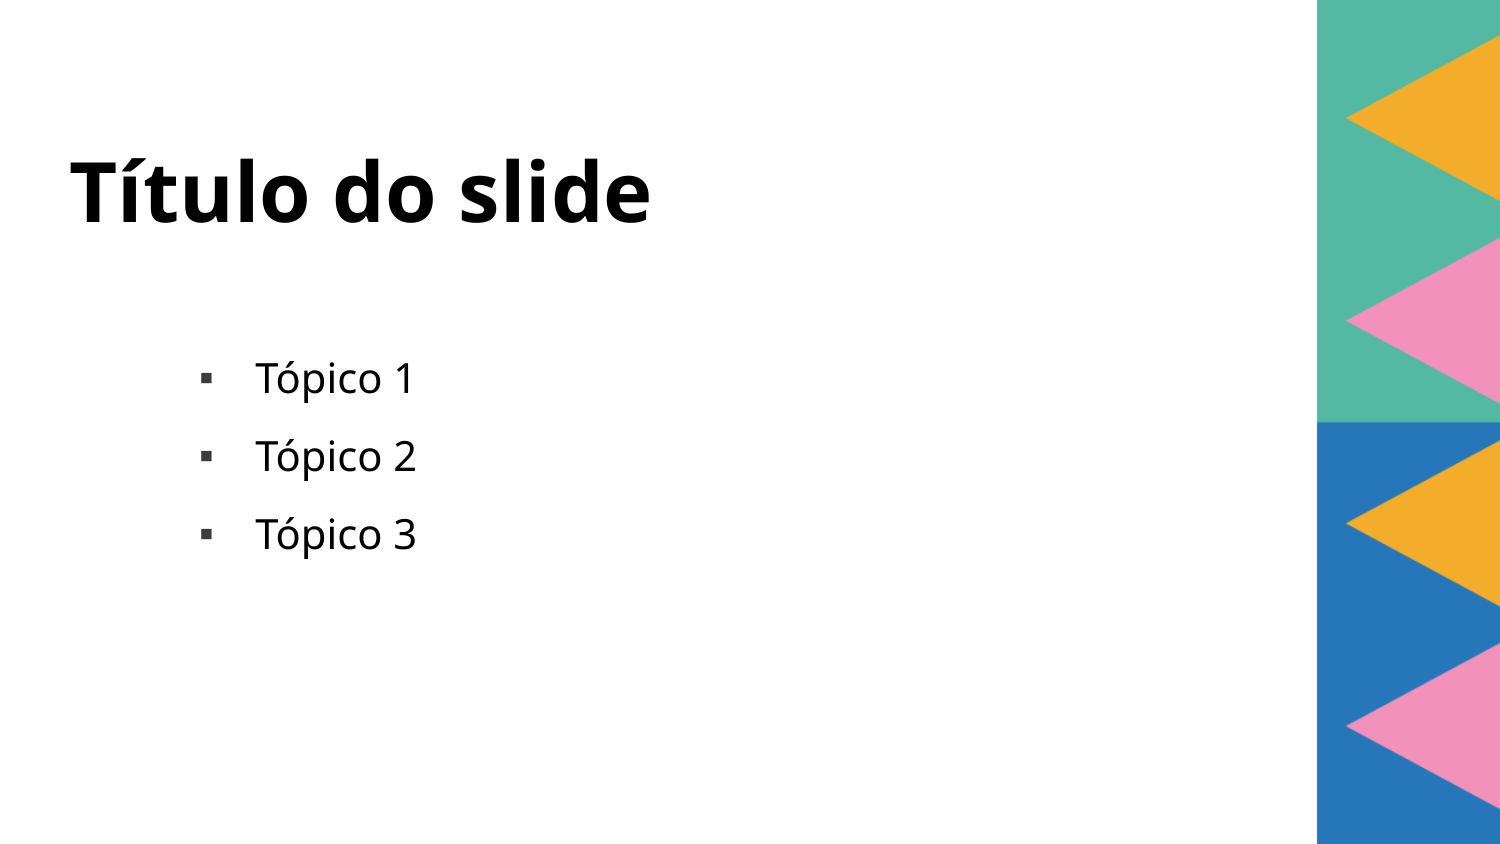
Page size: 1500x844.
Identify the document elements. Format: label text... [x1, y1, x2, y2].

text_box Título do slide [54, 119, 904, 265]
picture [1316, 0, 1500, 844]
text_box Tópico 1 Tópico 2 Tópico 3 [165, 341, 1311, 698]
